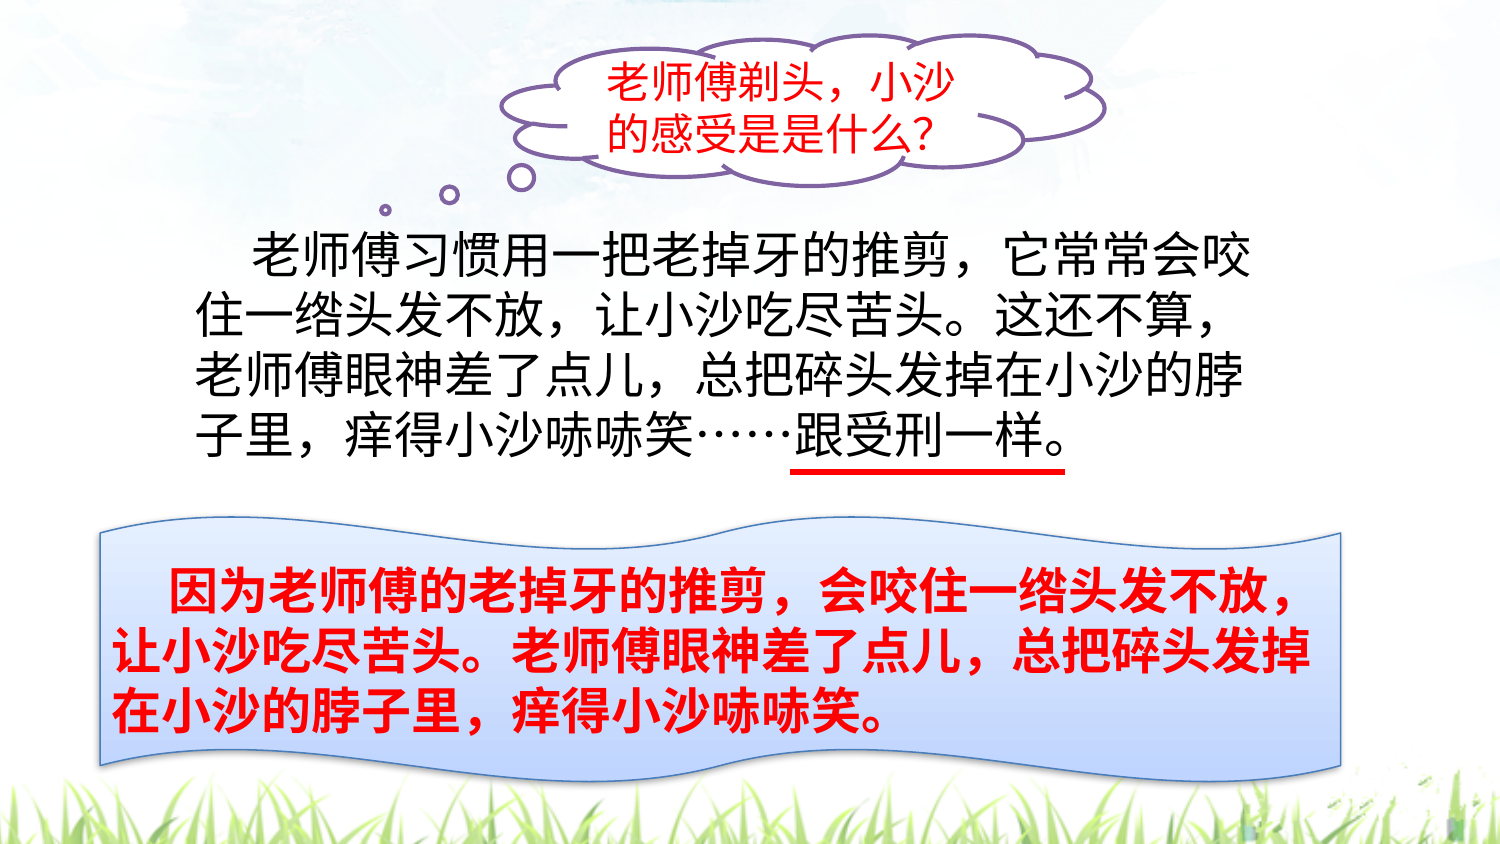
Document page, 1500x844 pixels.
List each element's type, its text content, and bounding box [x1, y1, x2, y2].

text_box 老师傅剃头，小沙的感受是是什么？ [439, 184, 460, 206]
picture [0, 0, 1500, 844]
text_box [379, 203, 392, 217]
text_box 老师傅习惯用一把老掉牙的推剪，它常常会咬住一绺头发不放，让小沙吃尽苦头。这还不算，老师傅眼神差了点儿，总把碎头发掉在小沙的脖子里，痒得小沙哧哧笑……跟受刑一样。 [182, 218, 1300, 470]
text_box 老师傅剃头，小沙的感受是是什么？ [506, 162, 537, 193]
text_box 老师傅剃头，小沙的感受是是什么？ [499, 33, 1107, 189]
text_box 因为老师傅的老掉牙的推剪，会咬住一绺头发不放，让小沙吃尽苦头。老师傅眼神差了点儿，总把碎头发掉在小沙的脖子里，痒得小沙哧哧笑。 [99, 516, 1342, 783]
